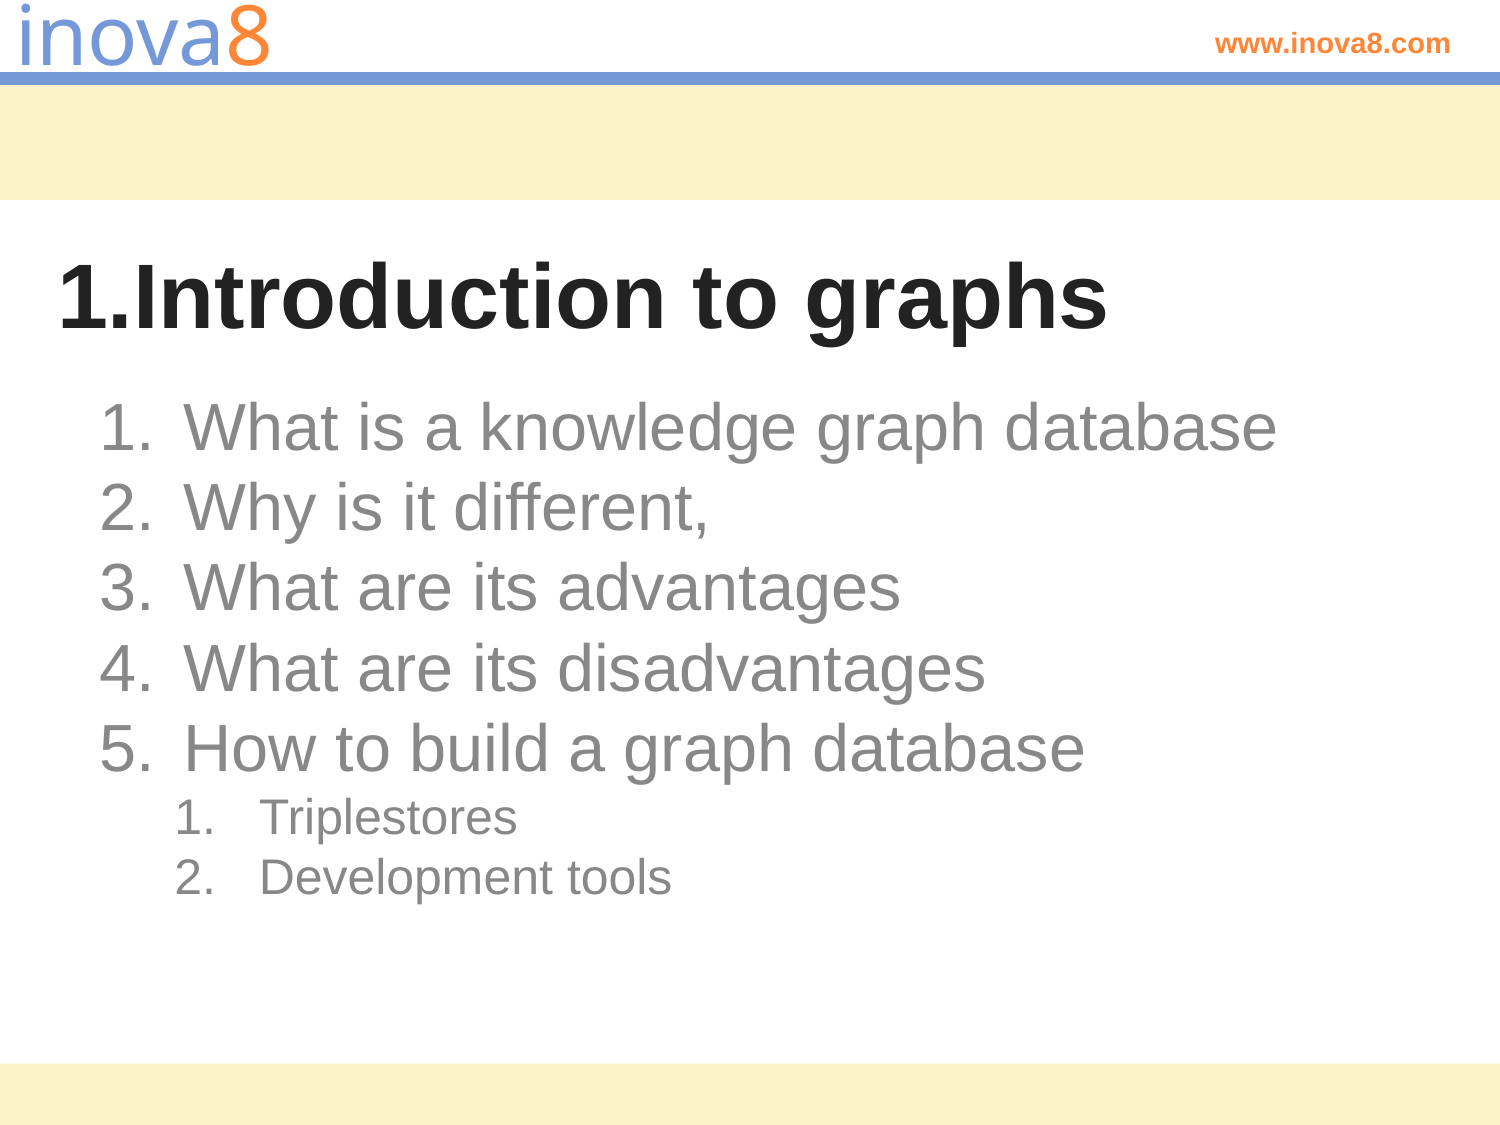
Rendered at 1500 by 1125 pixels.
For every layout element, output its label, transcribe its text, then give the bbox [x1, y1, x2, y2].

title Introduction to graphs [42, 171, 1318, 413]
subtitle What is a knowledge graph database Why is it different, What are its advantages What are its disadvantages How to build a graph database Triplestores Development tools [84, 376, 1458, 966]
